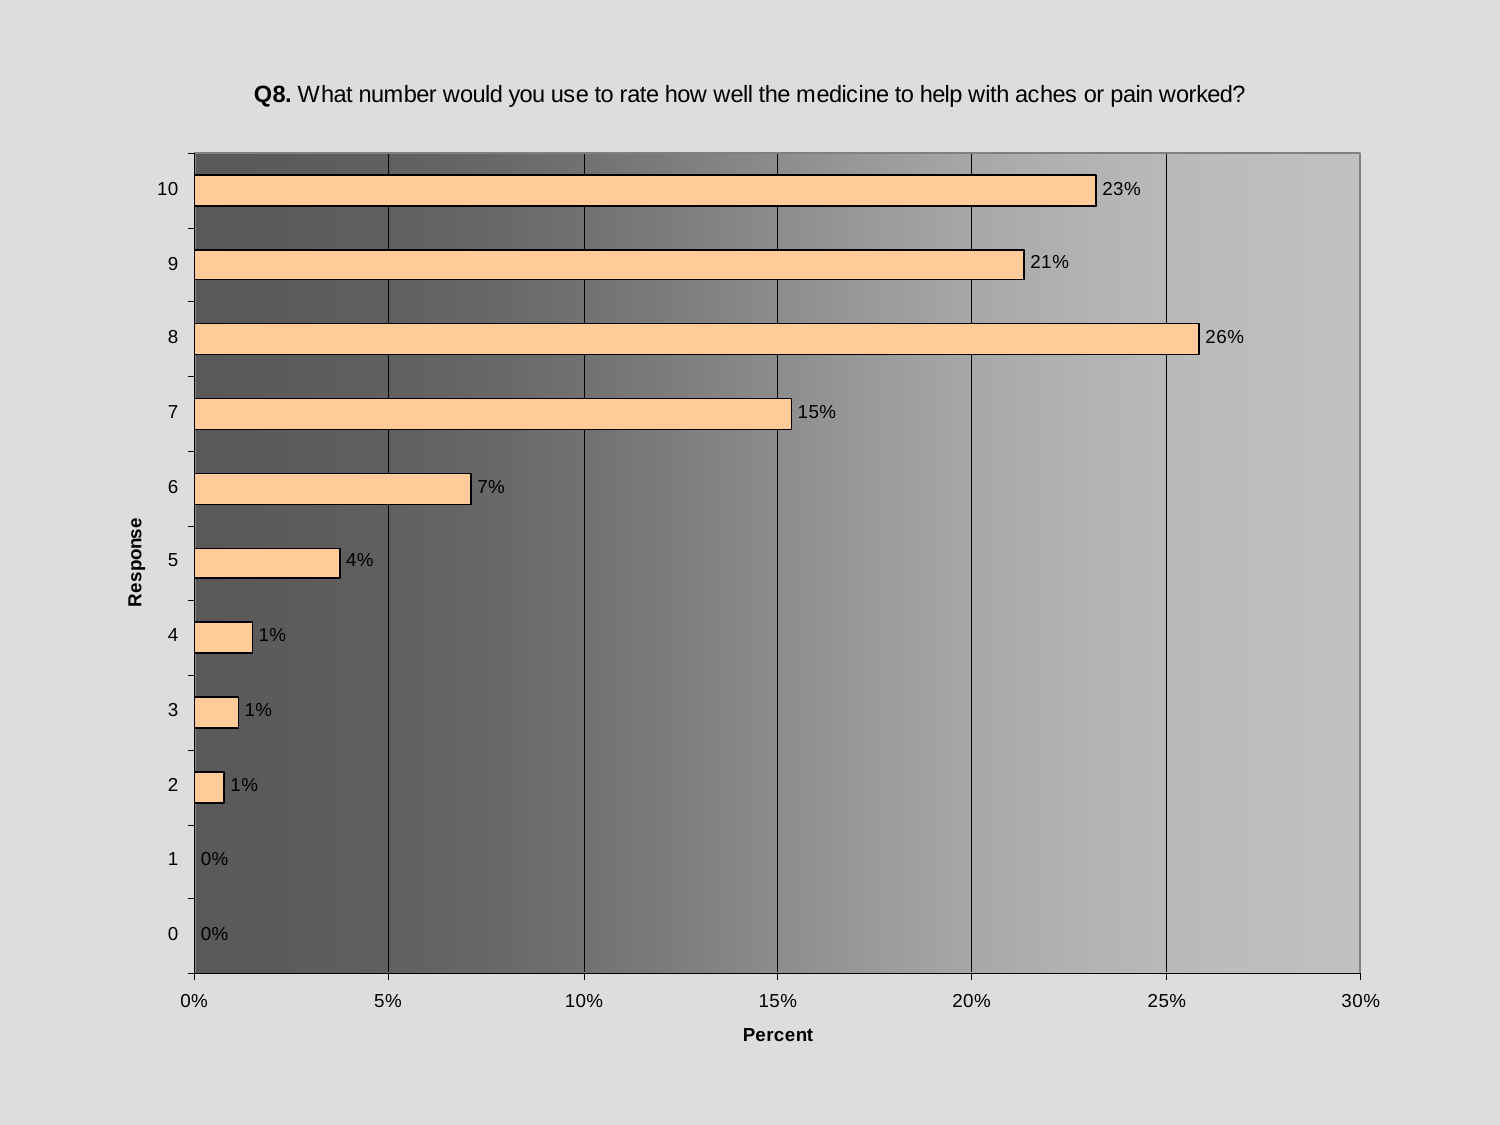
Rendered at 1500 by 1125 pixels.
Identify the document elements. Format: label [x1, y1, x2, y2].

text_box [94, 45, 1406, 1080]
